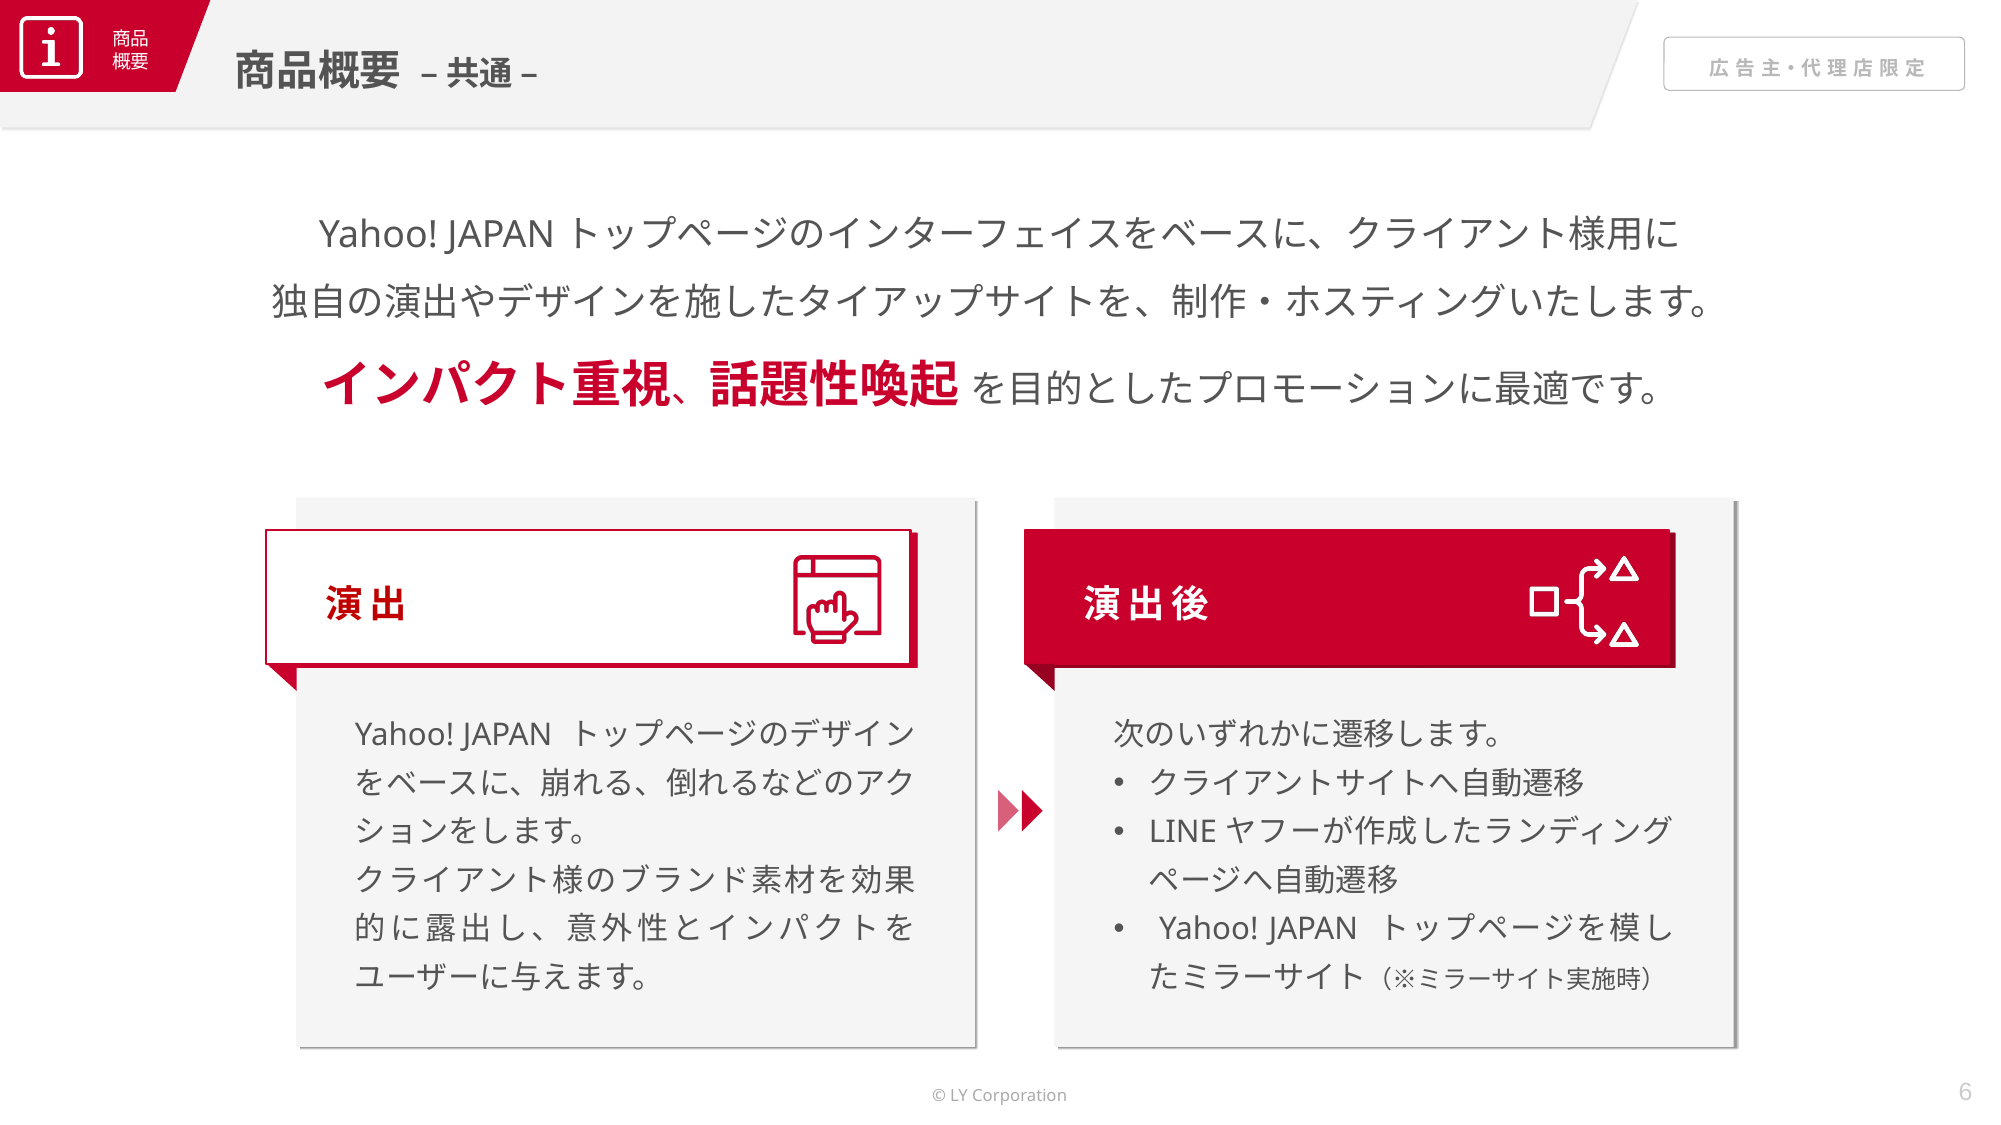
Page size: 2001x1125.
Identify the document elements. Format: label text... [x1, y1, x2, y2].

picture [793, 554, 882, 644]
text_box [264, 661, 299, 693]
picture [8, 4, 92, 87]
text_box Yahoo! JAPANトップページのインターフェイスをベースに、クライアント様用に 独自の演出やデザインを施したタイアップサイトを、制作・ホスティングいたします。 インパクト重視、話題性喚起 を目的としたプロモーションに最適です。 [78, 187, 1922, 413]
text_box 演出後 [1024, 530, 1669, 664]
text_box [983, 795, 1037, 826]
text_box 演出 [266, 530, 911, 664]
list 商品 概要 [98, 12, 170, 81]
text_box Yahoo! JAPAN トップページのデザインをベースに、崩れる、倒れるなどのアクションをします。 クライアント様のブランド素材を効果的に露出し、意外性とインパクトをユーザーに与えます。 [294, 496, 977, 1049]
text_box 次のいずれかに遷移します。 クライアントサイトへ自動遷移 LINEヤフーが作成したランディングページへ自動遷移 Yahoo! JAPAN トップページを模したミラーサイト（※ミラーサイト実施時） [1052, 496, 1736, 1049]
picture [1529, 556, 1640, 647]
list 商品概要 – 共通 – [234, 41, 1570, 97]
text_box [1022, 661, 1057, 693]
